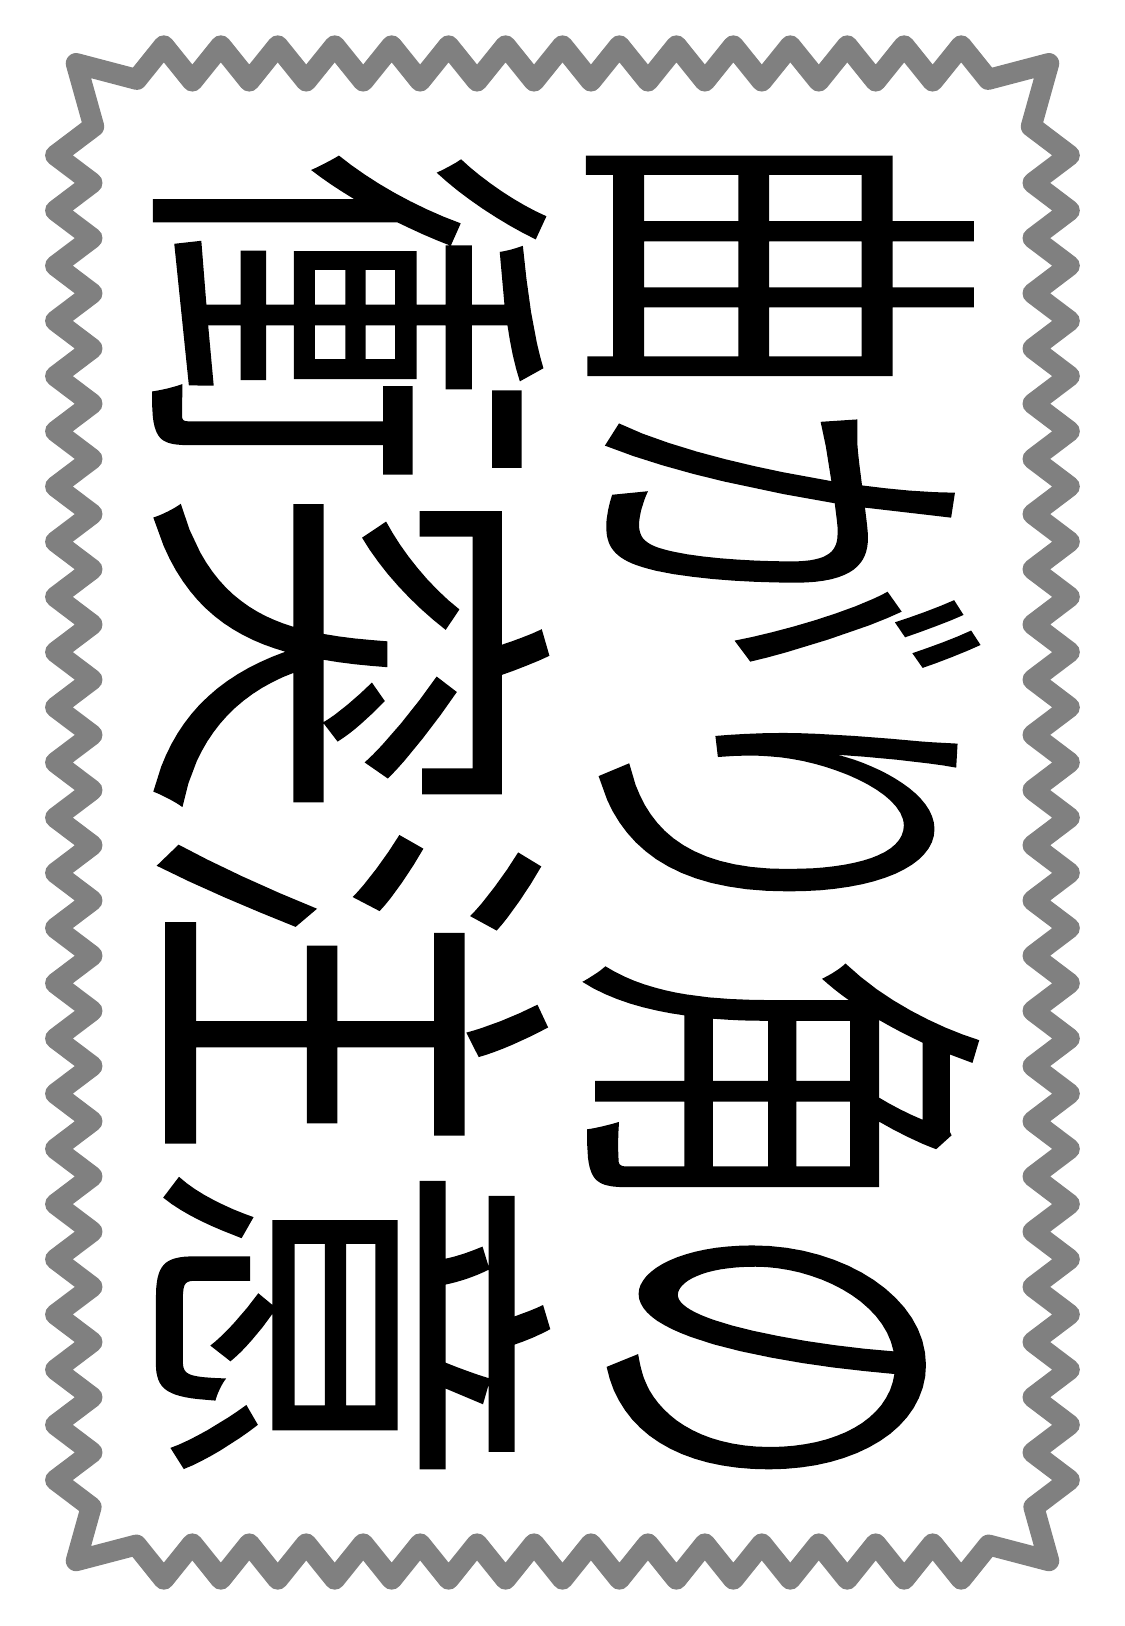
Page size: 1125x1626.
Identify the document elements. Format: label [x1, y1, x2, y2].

text_box [151, 155, 981, 1470]
text_box [53, 43, 1072, 1582]
